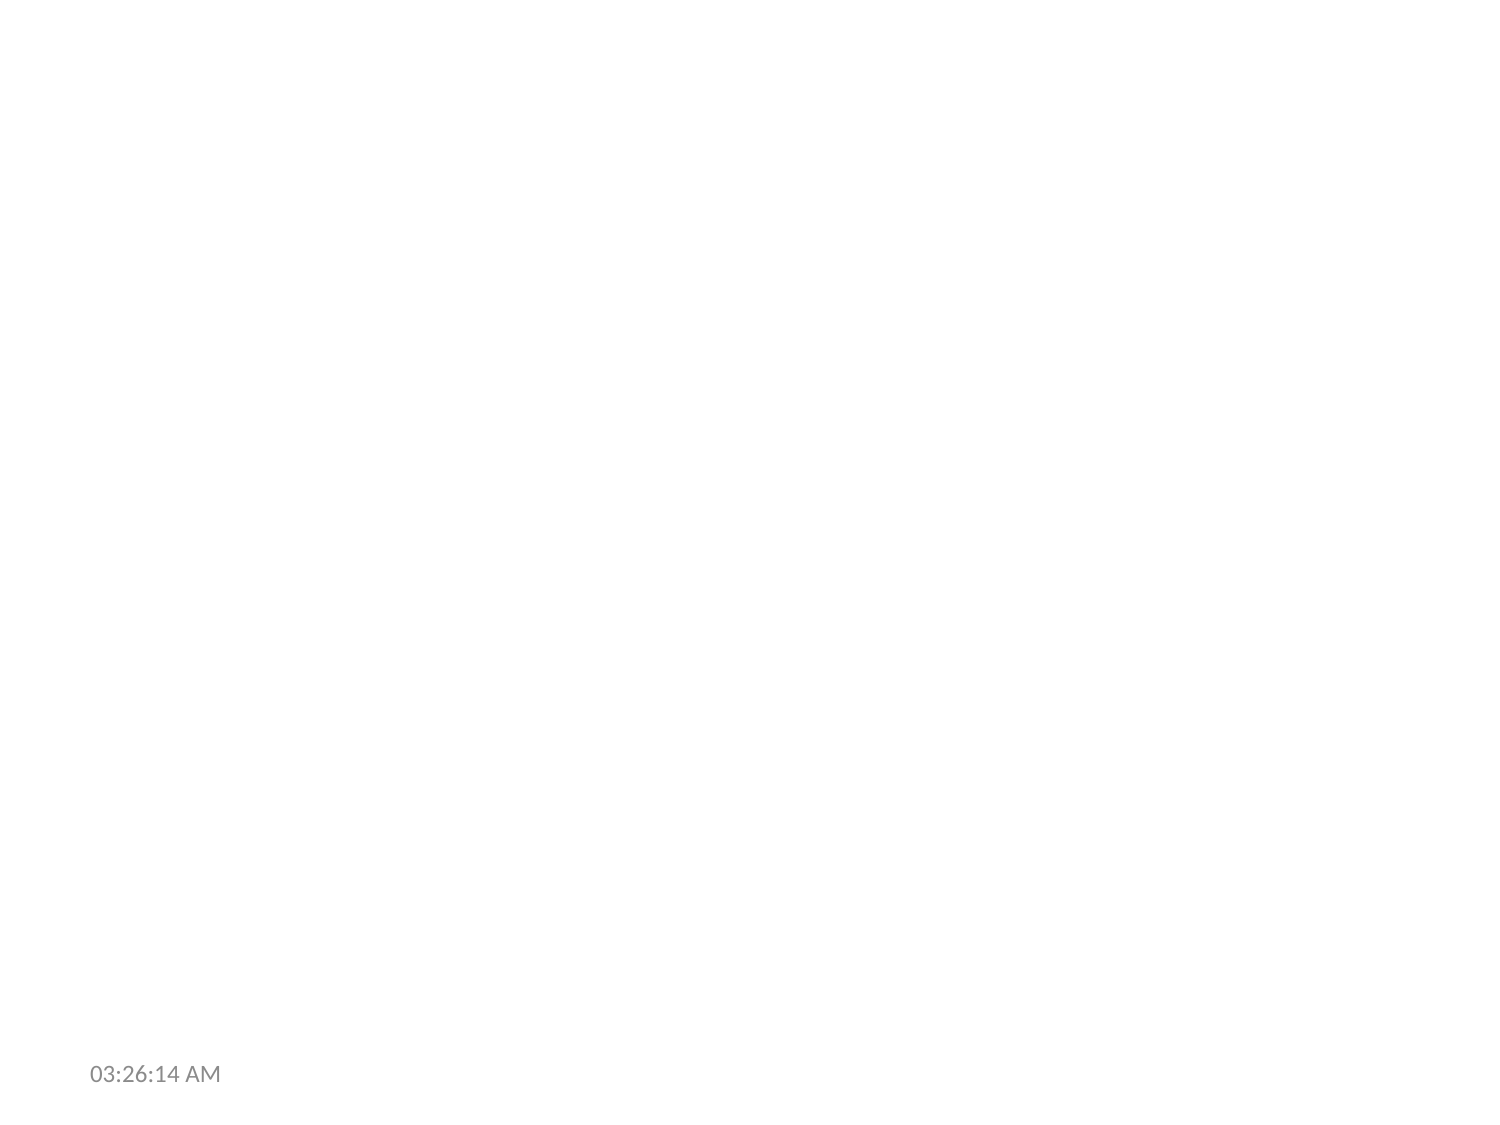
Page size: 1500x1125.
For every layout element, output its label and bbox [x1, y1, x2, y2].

slide_number [75, 1042, 425, 1103]
